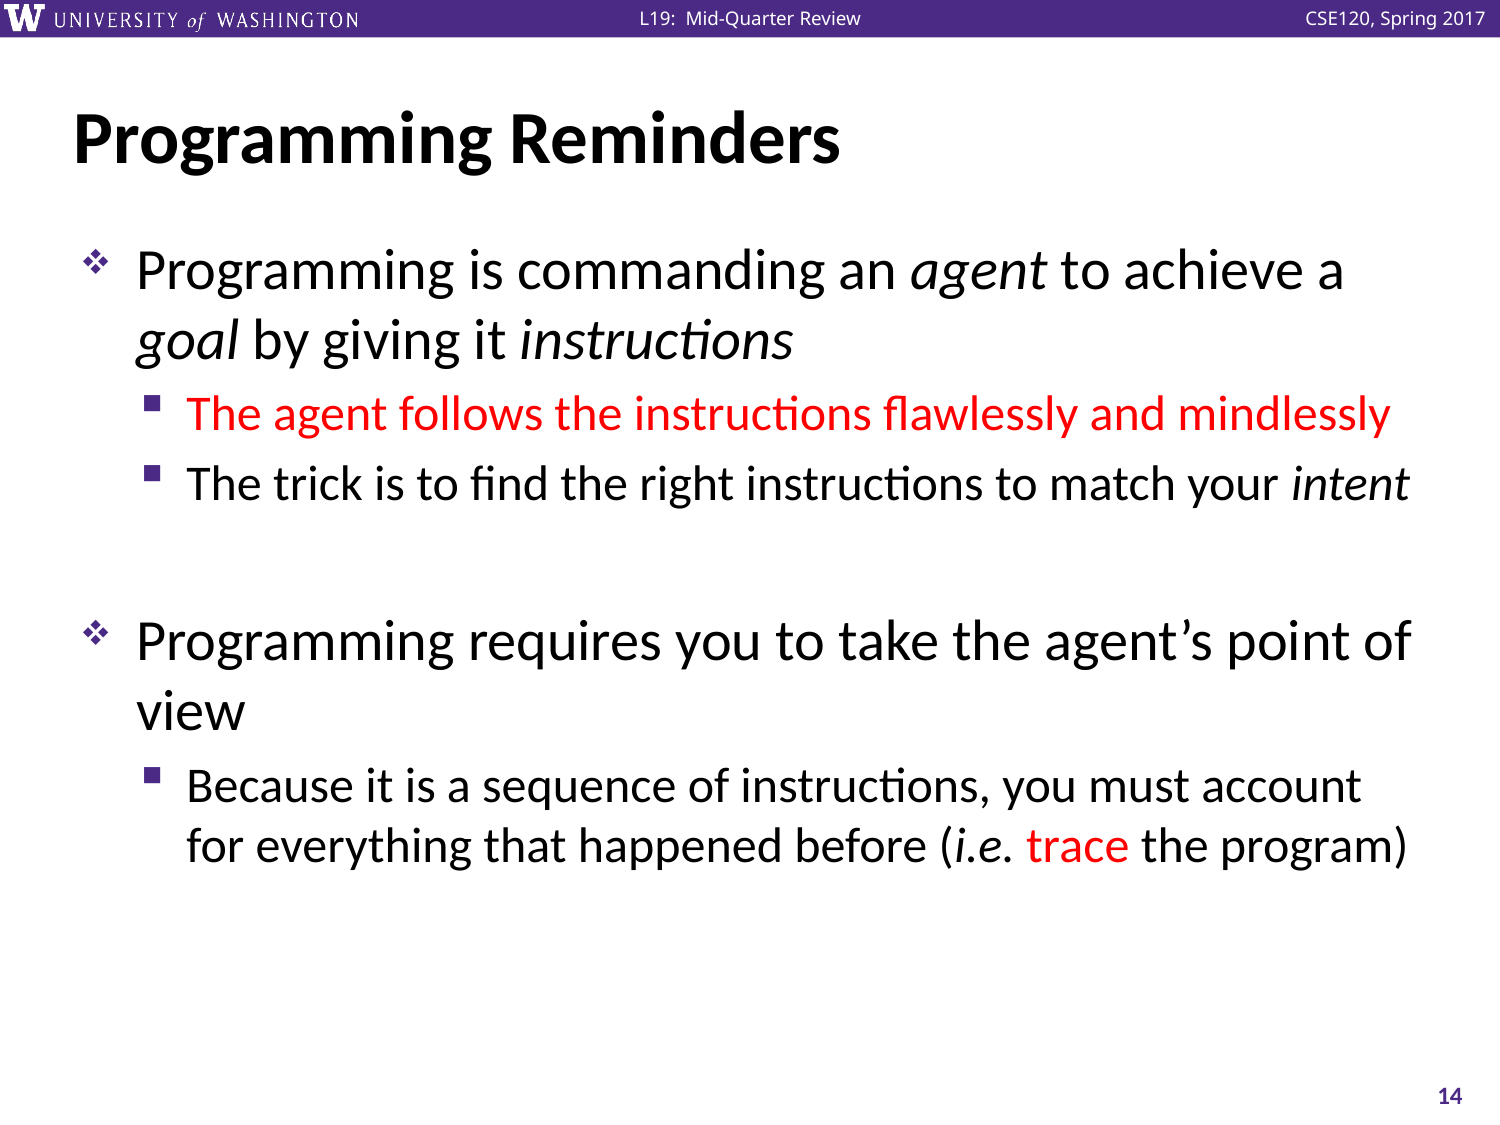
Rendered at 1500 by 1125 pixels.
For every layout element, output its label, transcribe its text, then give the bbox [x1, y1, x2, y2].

slide_number 14 [1400, 1065, 1500, 1125]
picture [4, 4, 358, 32]
list Programming is commanding an agent to achieve a goal by giving it instructions The agent follows the instructions flawlessly and mindlessly The trick is to find the right instructions to match your intent Programming requires you to take the agent’s point of view Because it is a sequence of instructions, you must account for everything that happened before (i.e. trace the program) [64, 223, 1438, 1040]
title Programming Reminders [58, 71, 1438, 197]
